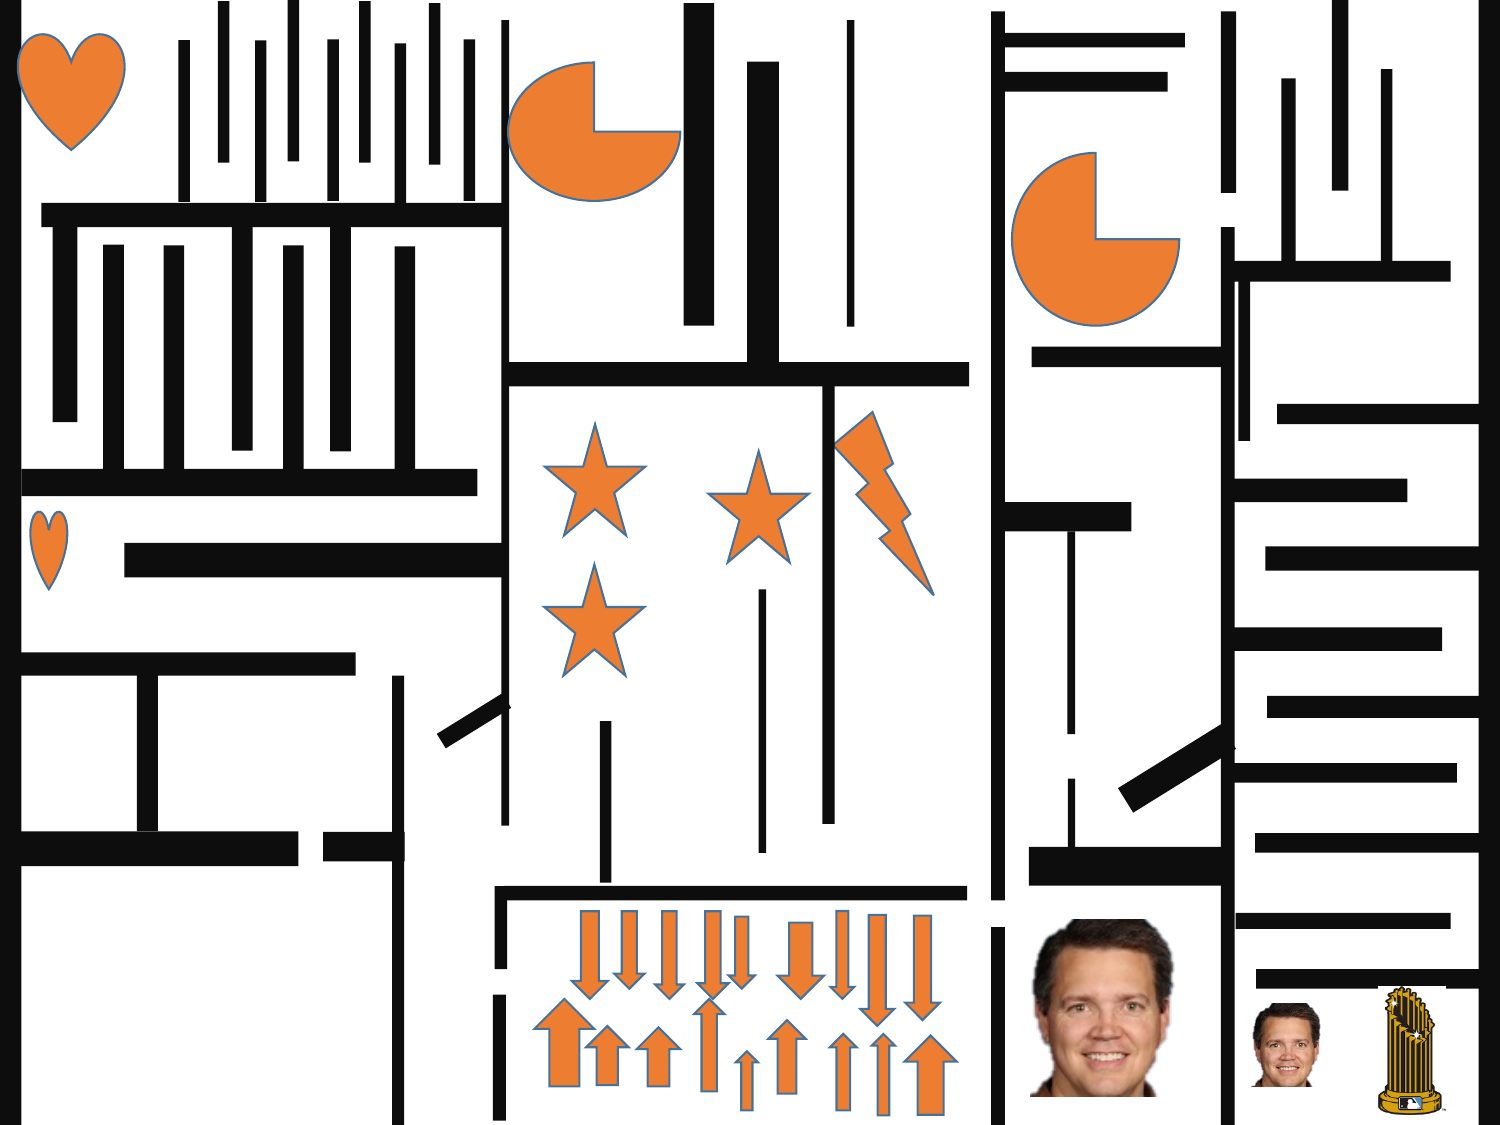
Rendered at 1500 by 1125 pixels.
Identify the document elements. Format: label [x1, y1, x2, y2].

text_box [1280, 77, 1297, 266]
text_box [391, 675, 405, 831]
text_box [177, 39, 191, 203]
text_box [995, 32, 1186, 49]
text_box [29, 510, 69, 592]
text_box [869, 1032, 898, 1117]
text_box [494, 885, 508, 970]
text_box [20, 468, 478, 497]
text_box [611, 910, 647, 991]
text_box [287, 0, 300, 162]
text_box [599, 720, 612, 884]
text_box [1264, 545, 1482, 572]
text_box [1254, 832, 1490, 854]
text_box [505, 361, 970, 387]
text_box [990, 10, 1006, 901]
text_box [326, 38, 340, 202]
text_box [569, 910, 611, 1001]
text_box [1220, 226, 1236, 1125]
text_box [500, 19, 510, 542]
text_box [999, 71, 1169, 93]
text_box [765, 1018, 809, 1095]
text_box [542, 420, 648, 539]
text_box [500, 711, 510, 827]
text_box [821, 374, 836, 825]
text_box [1478, 0, 1500, 1125]
text_box [827, 1032, 860, 1112]
text_box [1067, 777, 1076, 872]
text_box [1116, 723, 1220, 815]
text_box [1231, 260, 1452, 283]
text_box [463, 38, 476, 202]
text_box [705, 447, 812, 566]
text_box [329, 225, 352, 452]
text_box [1255, 968, 1491, 990]
text_box [836, 410, 935, 597]
text_box [18, 651, 357, 677]
text_box [774, 921, 827, 1001]
text_box [123, 542, 510, 578]
text_box [358, 0, 372, 164]
text_box [51, 218, 79, 423]
text_box [1235, 912, 1452, 930]
text_box [16, 33, 126, 152]
text_box [746, 61, 780, 363]
text_box [990, 926, 1006, 1125]
text_box [758, 588, 767, 854]
text_box [394, 245, 416, 473]
text_box [1222, 762, 1458, 784]
text_box [394, 42, 407, 206]
text_box [40, 202, 505, 228]
text_box [231, 224, 254, 452]
text_box [435, 691, 513, 750]
text_box [1380, 68, 1393, 263]
text_box [1010, 151, 1181, 327]
picture [1378, 986, 1446, 1115]
text_box [846, 19, 855, 328]
text_box [162, 244, 185, 472]
text_box [1276, 403, 1489, 425]
text_box [901, 1034, 960, 1116]
text_box [733, 1049, 761, 1112]
text_box [691, 997, 727, 1093]
text_box [507, 61, 682, 202]
text_box [1226, 626, 1443, 652]
text_box [1220, 10, 1237, 194]
text_box [1237, 279, 1251, 442]
text_box [857, 913, 897, 1028]
text_box [217, 0, 230, 164]
text_box [531, 997, 597, 1088]
text_box [428, 2, 441, 166]
text_box [694, 910, 732, 1001]
text_box [136, 677, 159, 830]
text_box [508, 885, 968, 901]
text_box [1233, 478, 1408, 503]
text_box [1031, 346, 1224, 368]
text_box [1028, 846, 1222, 887]
text_box [254, 39, 267, 203]
text_box [634, 1025, 683, 1088]
text_box [102, 244, 125, 471]
text_box [492, 994, 507, 1122]
text_box [583, 1024, 632, 1087]
text_box [1331, 0, 1349, 192]
text_box [902, 914, 943, 1022]
picture [1251, 1003, 1324, 1087]
text_box [1066, 530, 1076, 735]
text_box [0, 0, 22, 1125]
text_box [652, 910, 687, 1001]
picture [1030, 919, 1182, 1097]
text_box [500, 578, 510, 702]
text_box [1002, 501, 1132, 532]
text_box [683, 2, 715, 327]
text_box [541, 560, 648, 679]
text_box [18, 830, 299, 867]
text_box [282, 244, 305, 472]
text_box [1266, 695, 1484, 719]
text_box [322, 831, 406, 863]
text_box [827, 909, 857, 1001]
text_box [391, 863, 405, 1125]
text_box [726, 915, 758, 991]
